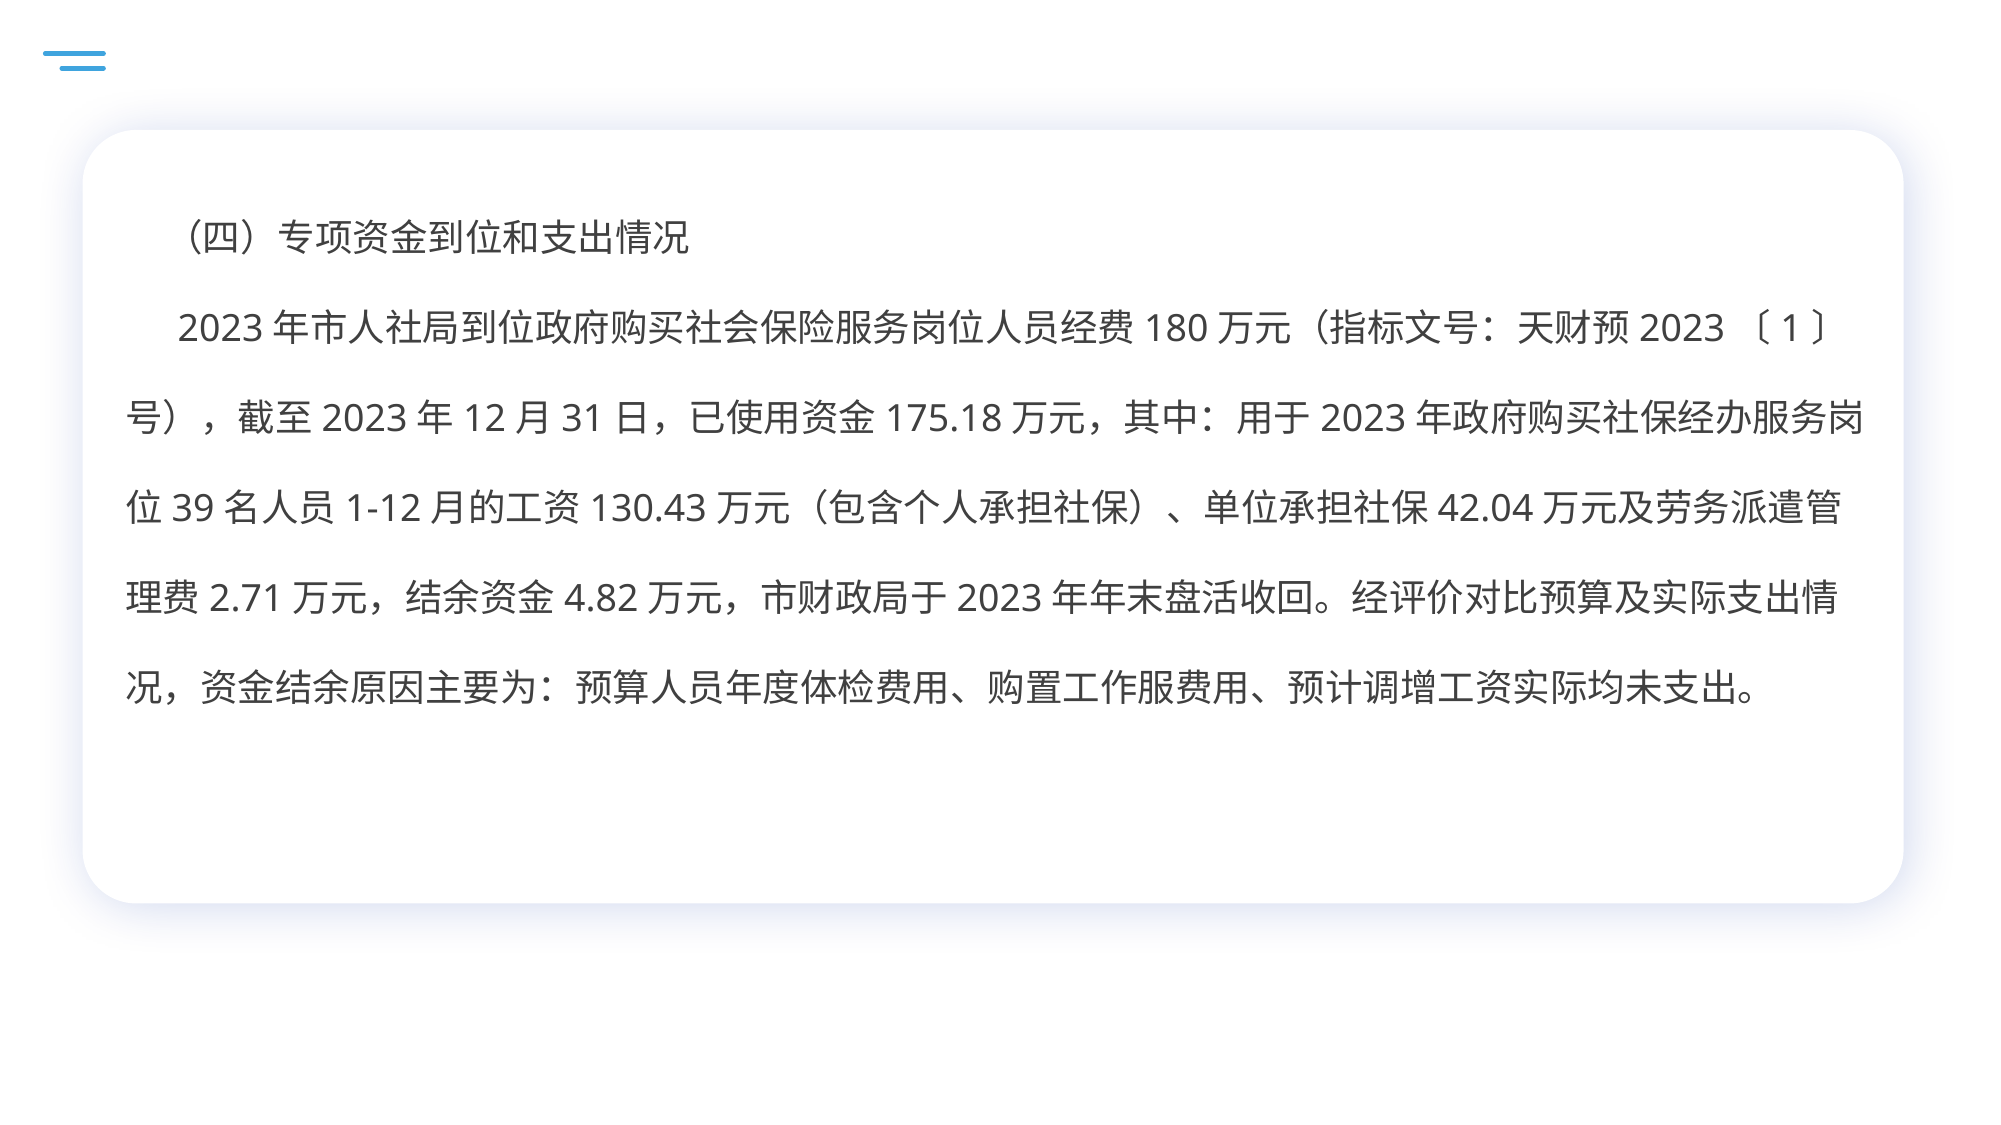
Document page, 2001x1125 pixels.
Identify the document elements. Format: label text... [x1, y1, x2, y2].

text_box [45, 53, 104, 69]
text_box [81, 128, 1905, 905]
text_box （四）专项资金到位和支出情况 2023年市人社局到位政府购买社会保险服务岗位人员经费180万元（指标文号：天财预2023〔1〕号），截至2023年12月31日，已使用资金175.18万元，其中：用于2023年政府购买社保经办服务岗位39名人员1-12月的工资130.43万元（包含个人承担社保）、单位承担社保42.04万元及劳务派遣管理费2.71万元，结余资金4.82万元，市财政局于2023年年末盘活收回。经评价对比预算及实际支出情况，资金结余原因主要为：预算人员年度体检费用、购置工作服费用、预计调增工资实际均未支出。 [110, 161, 1890, 844]
